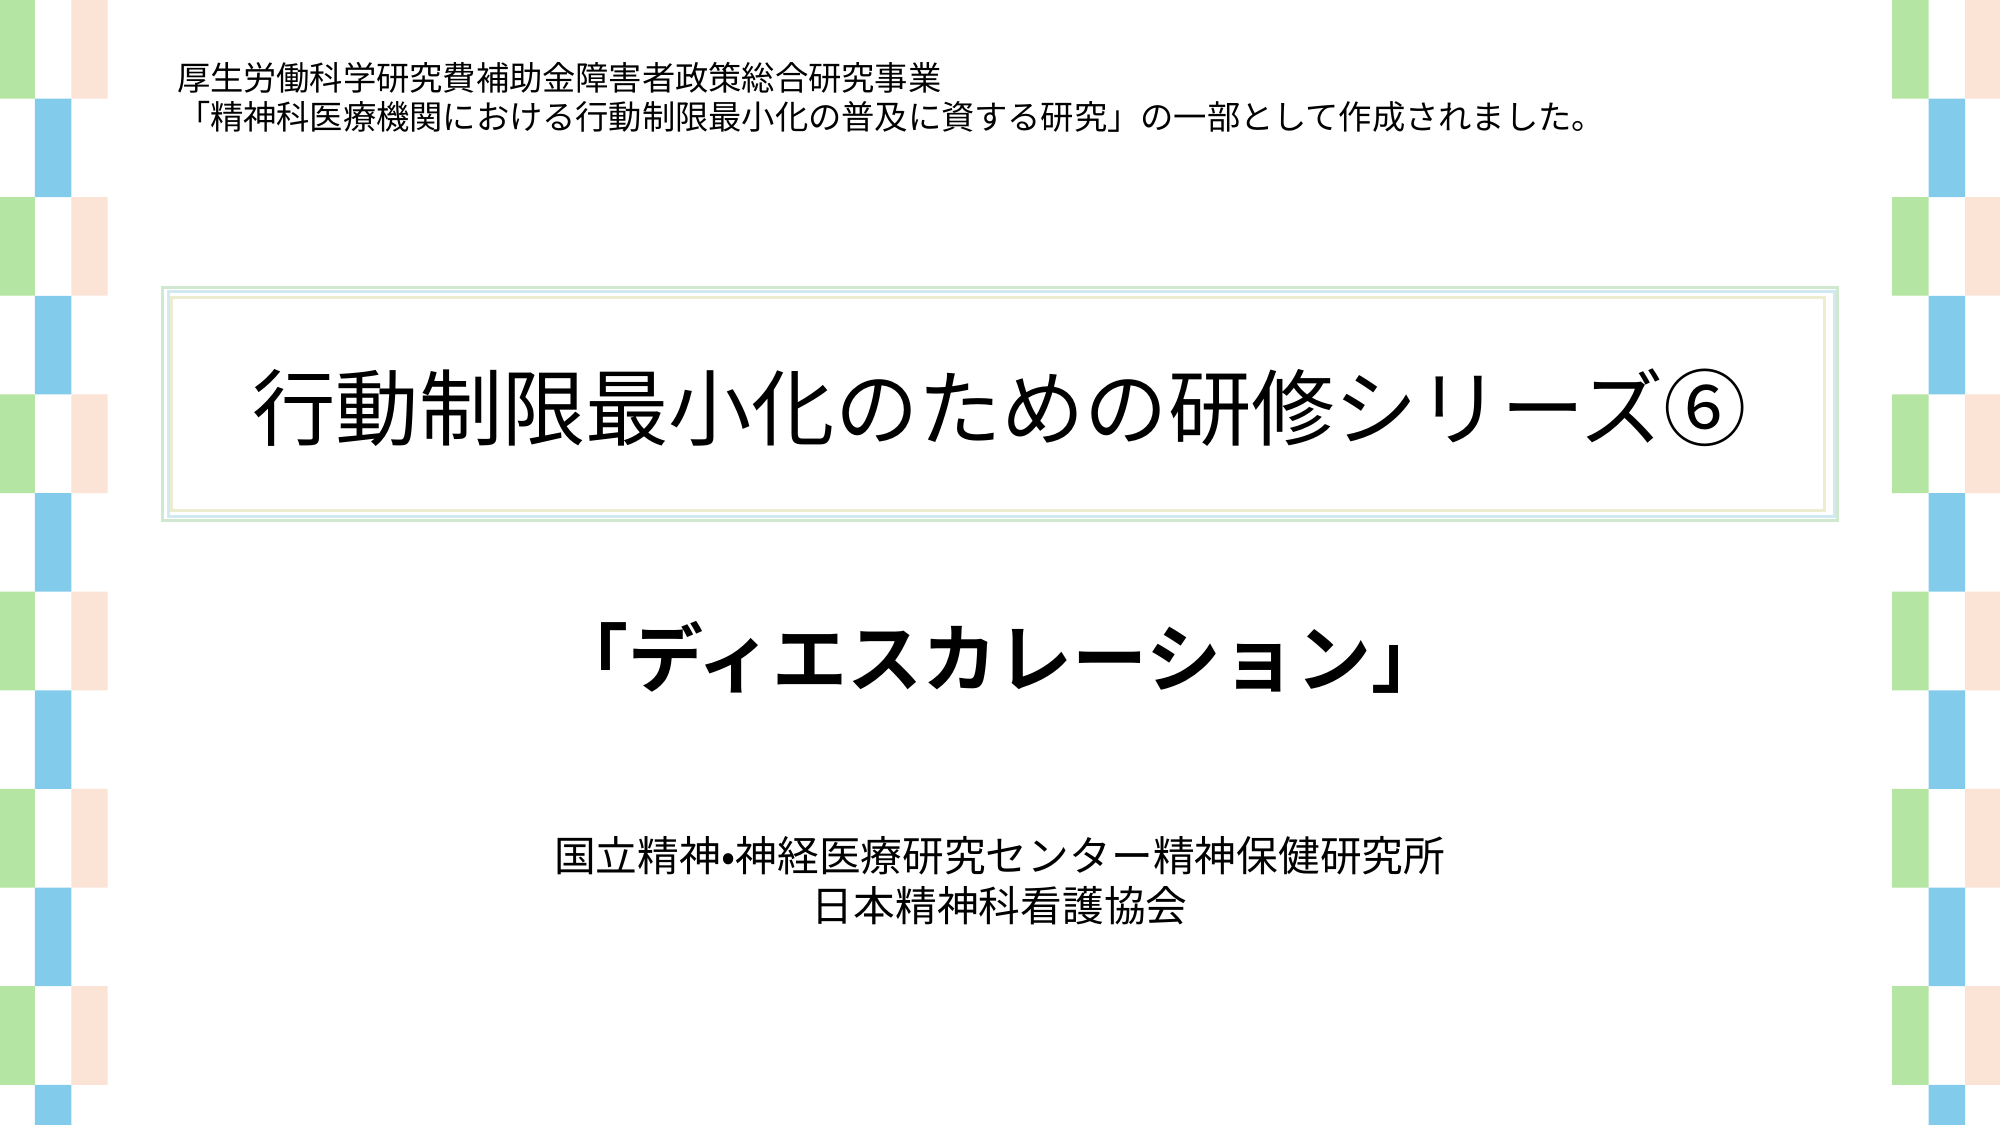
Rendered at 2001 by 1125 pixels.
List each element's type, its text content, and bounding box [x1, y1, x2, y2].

text_box [170, 296, 1826, 512]
text_box 国立精神・神経医療研究センター精神保健研究所 日本精神科看護協会 [311, 822, 1688, 938]
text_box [1891, 0, 2000, 1125]
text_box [0, 0, 109, 1125]
text_box [161, 286, 1839, 522]
text_box 厚生労働科学研究費補助金障害者政策総合研究事業 「精神科医療機関における行動制限最小化の普及に資する研究」の一部として作成されました。 [162, 49, 1788, 144]
text_box [167, 290, 1836, 518]
text_box 「ディエスカレーション」 [165, 604, 1835, 710]
